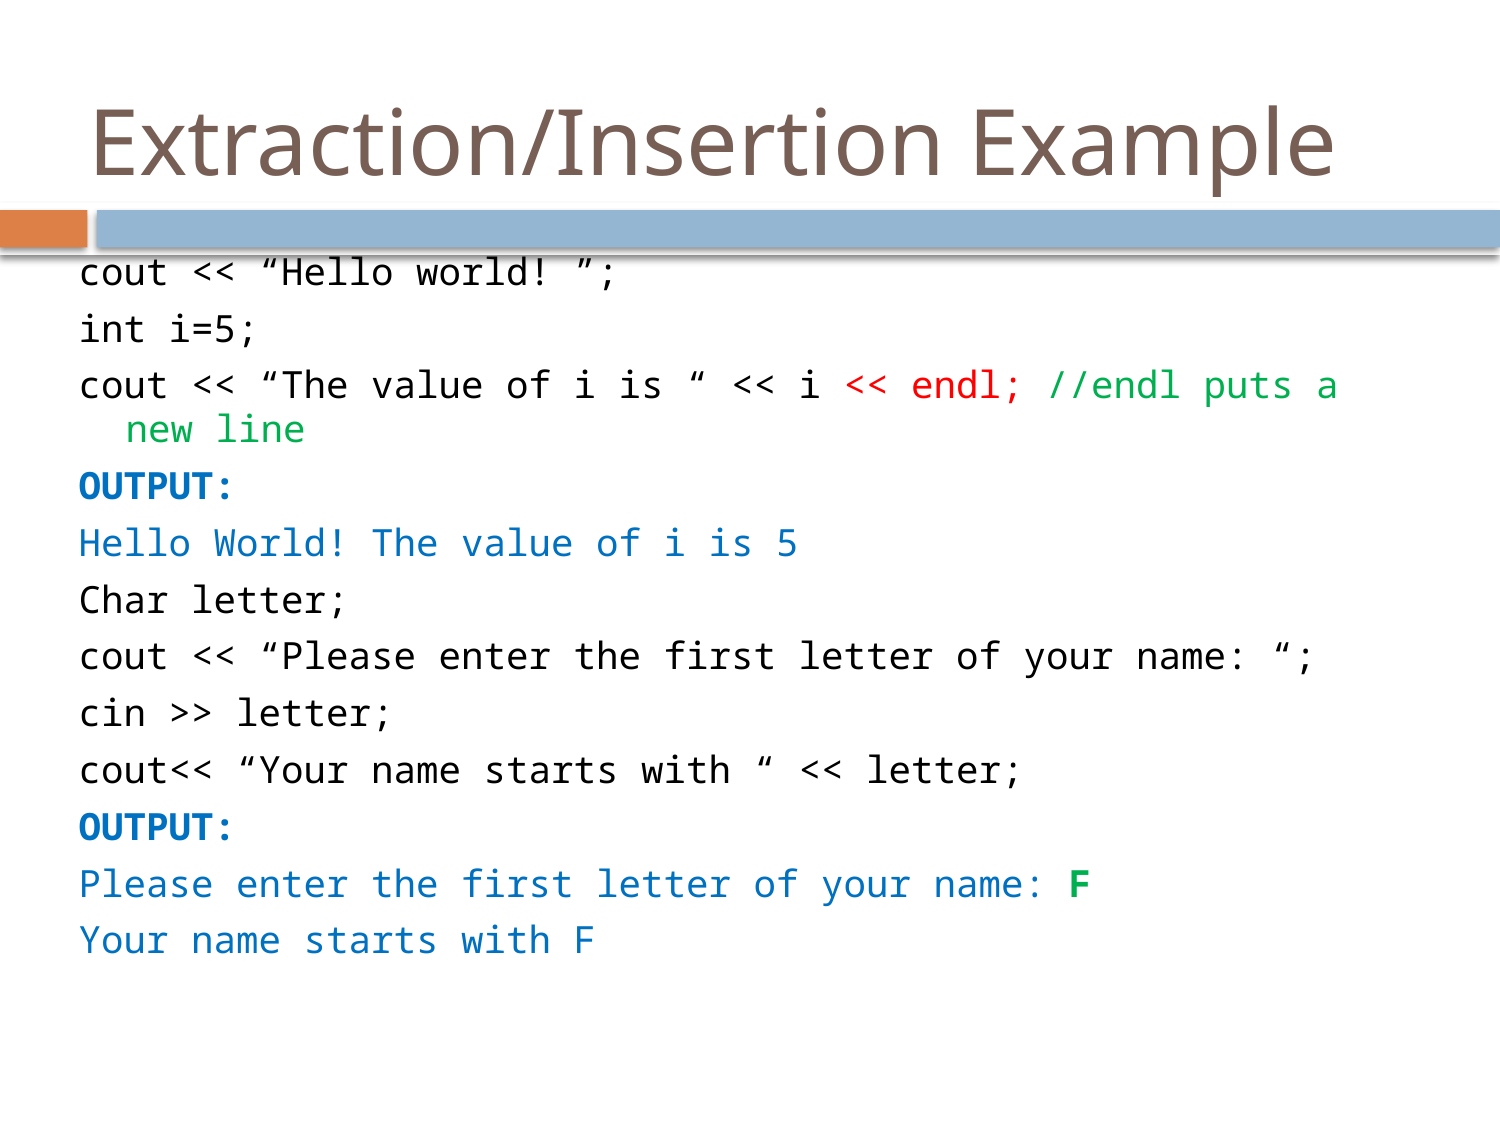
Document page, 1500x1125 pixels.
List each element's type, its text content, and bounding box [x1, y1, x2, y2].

list cout << “Hello world! ”; int i=5; cout << “The value of i is “ << i << endl; //endl puts a new line OUTPUT: Hello World! The value of i is 5 Char letter; cout << “Please enter the first letter of your name: “; cin >> letter; cout<< “Your name starts with “ << letter; OUTPUT: Please enter the first letter of your name: F Your name starts with F [64, 243, 1415, 973]
title Extraction/Insertion Example [74, 51, 1425, 226]
